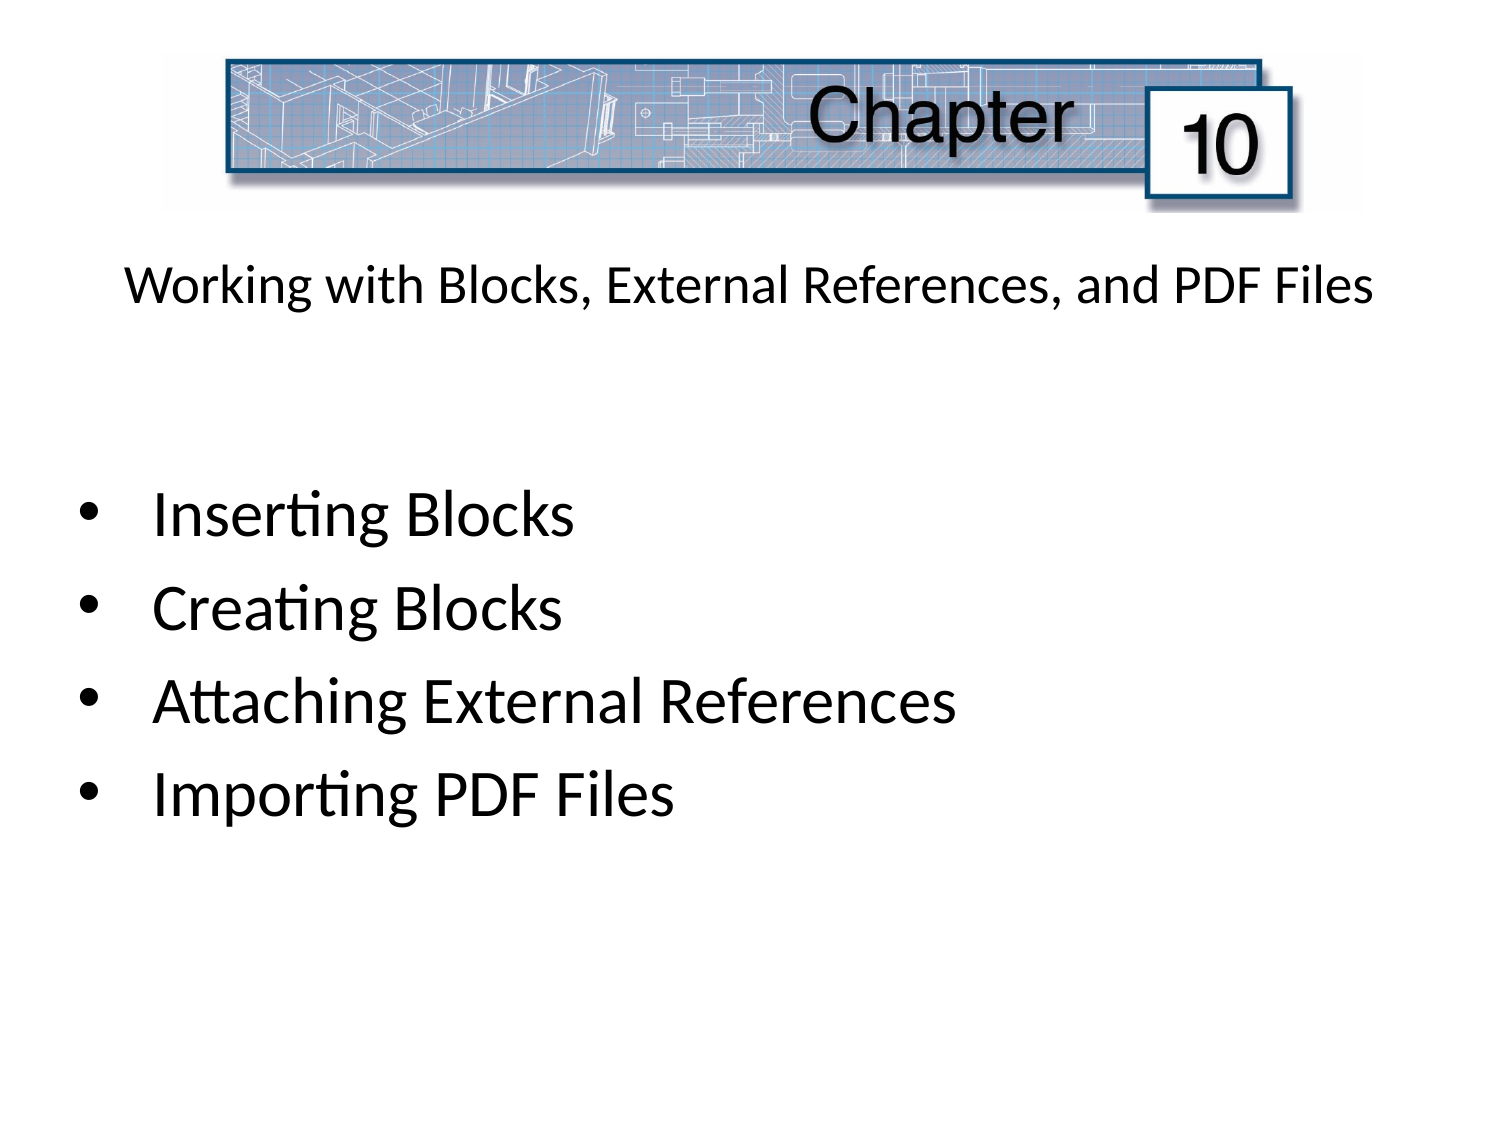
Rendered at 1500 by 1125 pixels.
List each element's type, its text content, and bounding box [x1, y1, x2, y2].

subtitle Inserting Blocks Creating Blocks Attaching External References Importing PDF Files [62, 462, 1463, 750]
picture [162, 52, 1363, 213]
title Working with Blocks, External References, and PDF Files [75, 212, 1425, 350]
